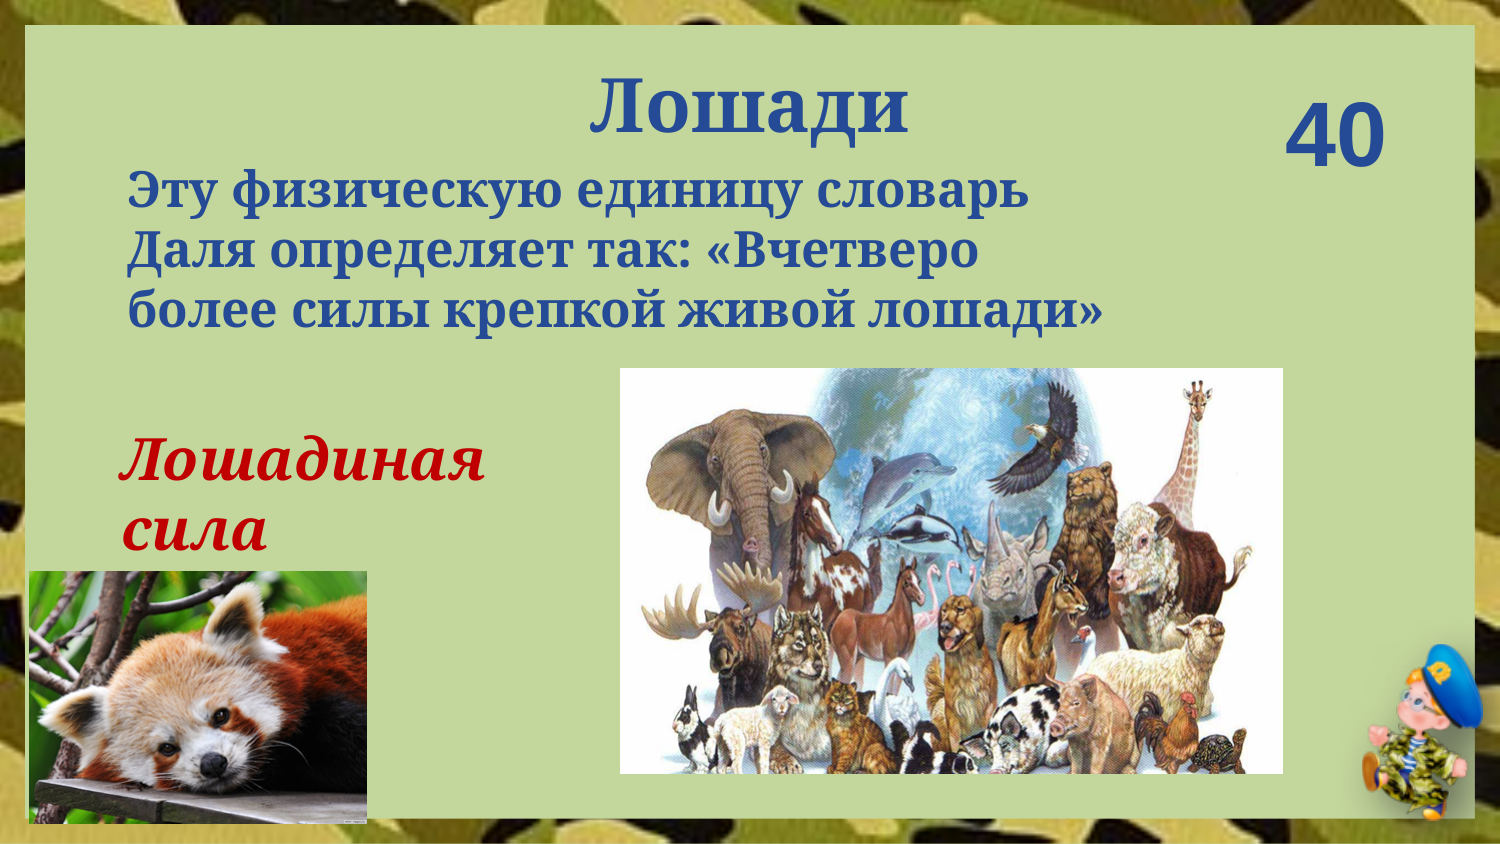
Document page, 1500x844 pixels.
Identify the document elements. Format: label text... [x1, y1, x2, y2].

picture [0, 0, 1500, 844]
text_box Эту физическую единицу словарь Даля определяет так: «Вчетверо более силы крепкой живой лошади» [112, 150, 1152, 346]
text_box 40 [1266, 67, 1407, 193]
text_box Лошади [301, 49, 1200, 155]
text_box Лошадиная сила [106, 414, 538, 570]
